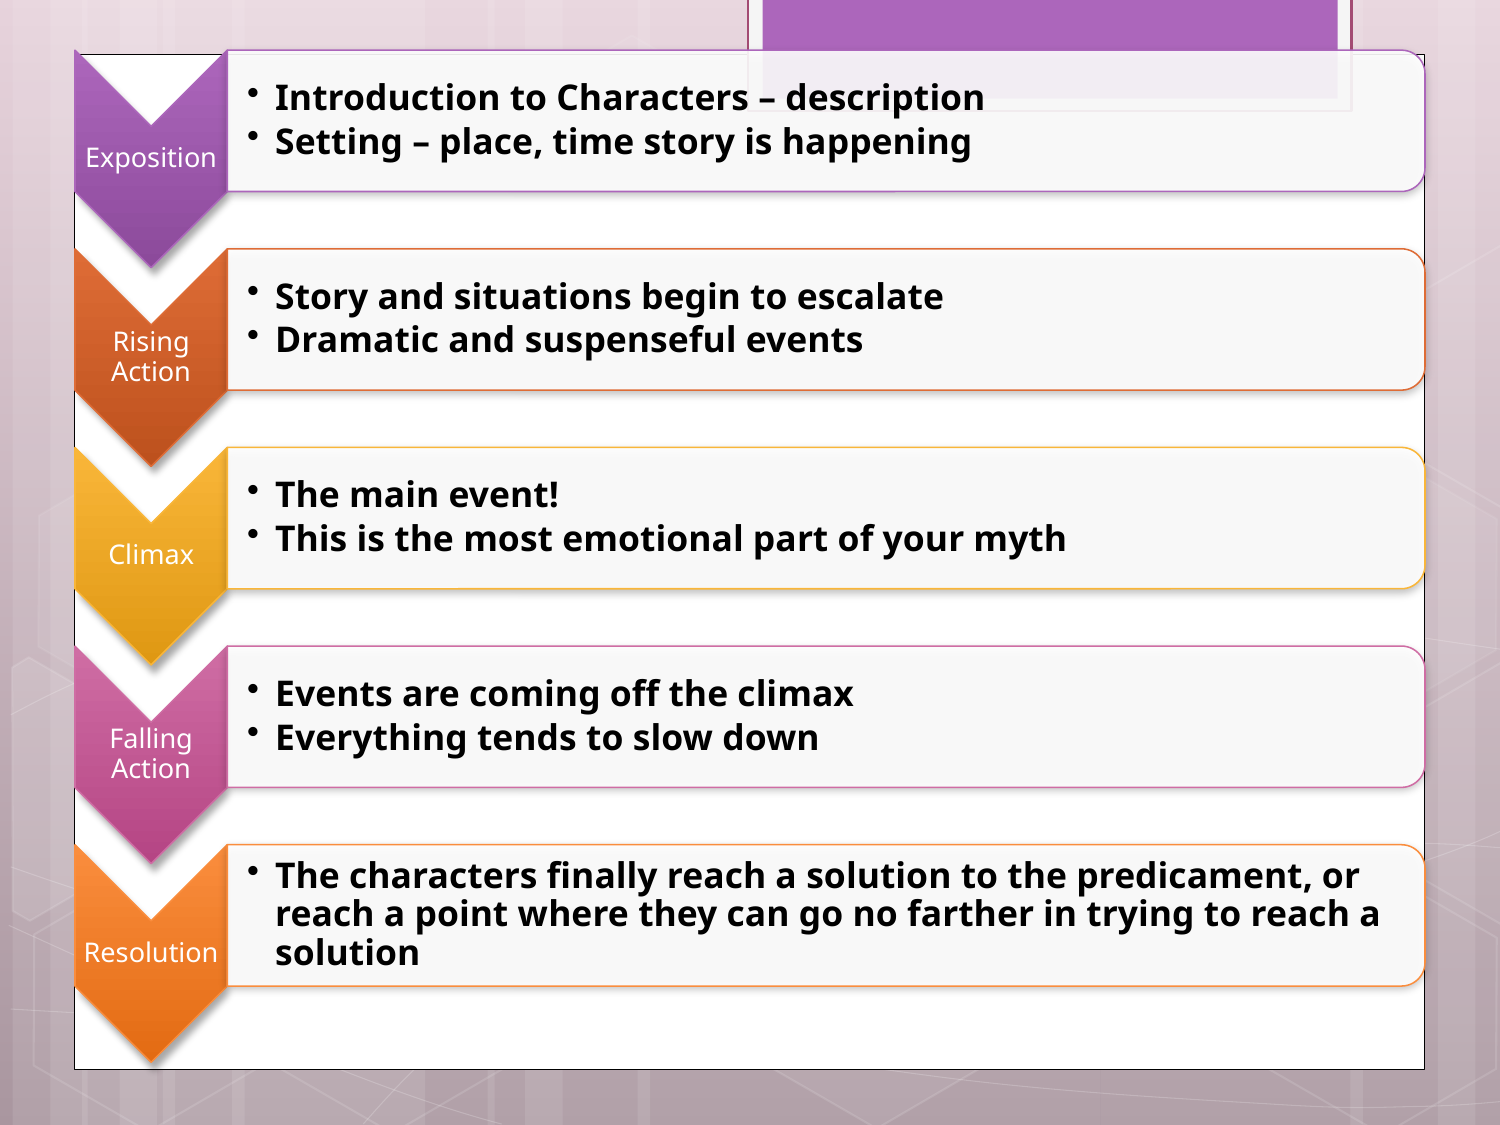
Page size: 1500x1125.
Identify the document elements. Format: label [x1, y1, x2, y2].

text_box [74, 49, 1426, 1063]
